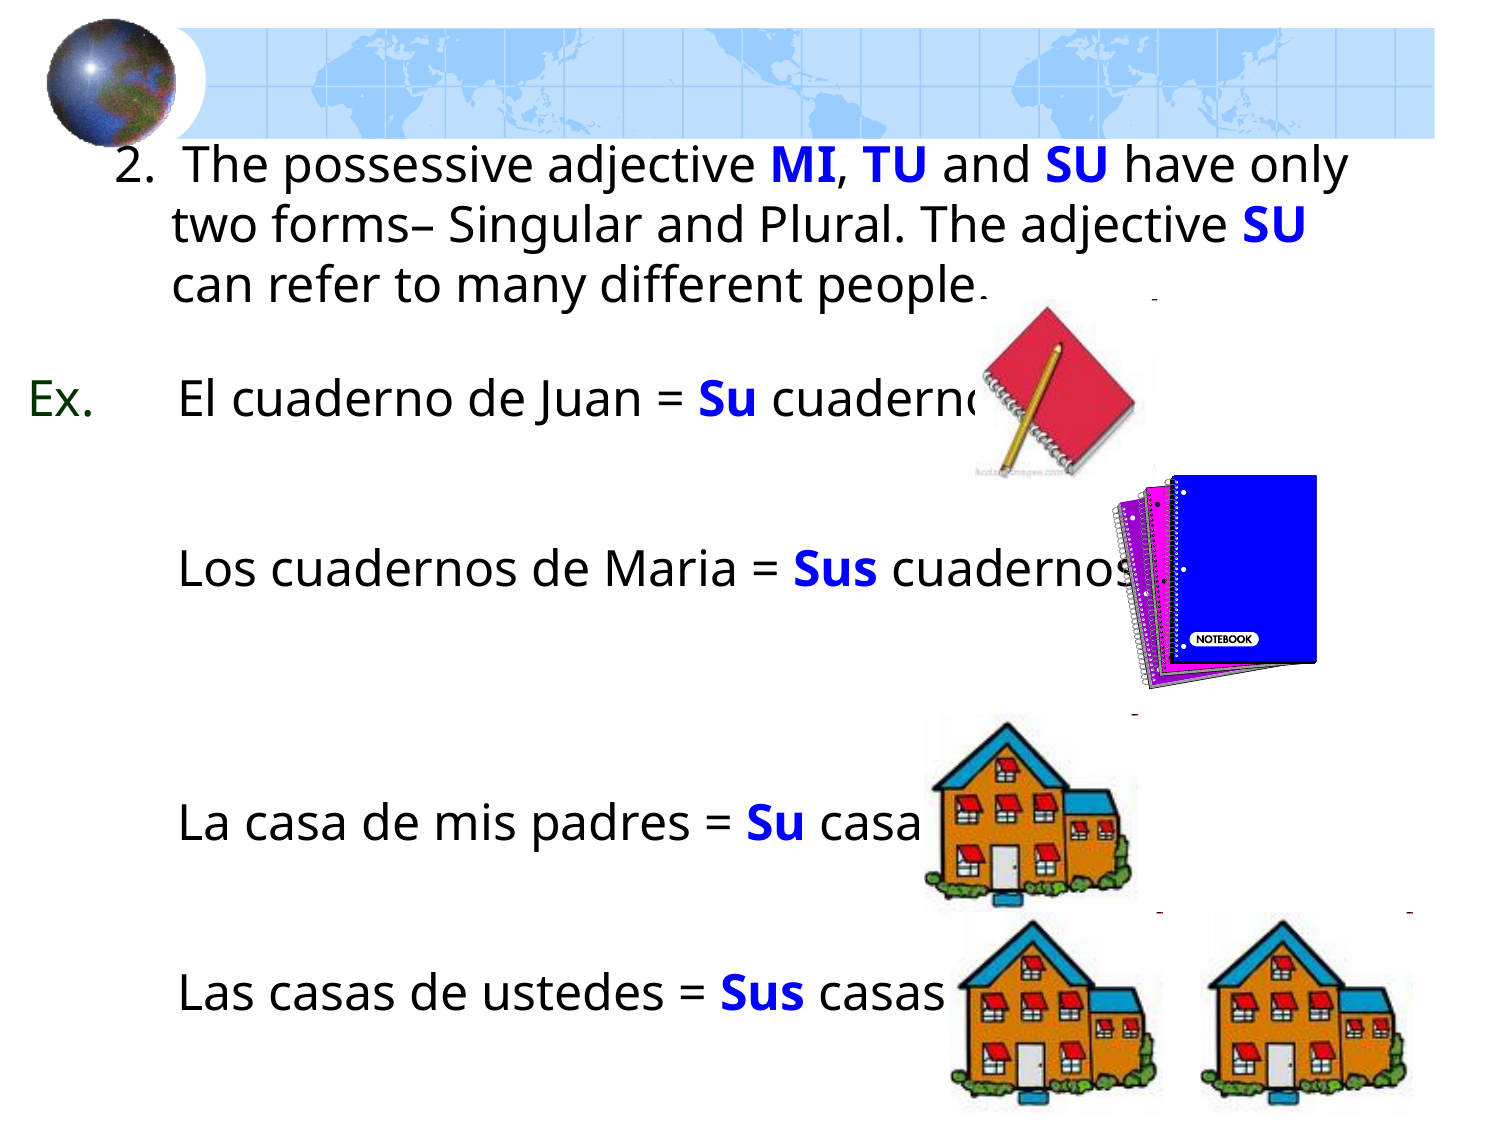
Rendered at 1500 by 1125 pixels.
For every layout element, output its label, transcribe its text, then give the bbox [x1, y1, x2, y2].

list 2. The possessive adjective MI, TU and SU have only two forms– Singular and Plural. The adjective SU can refer to many different people. [99, 125, 1375, 513]
picture [1199, 912, 1413, 1114]
text_box Ex. El cuaderno de Juan = Su cuaderno Los cuadernos de Maria = Sus cuadernos La casa de mis padres = Su casa Las casas de ustedes = Sus casas [12, 358, 1238, 1029]
picture [924, 714, 1163, 1114]
picture [42, 14, 190, 151]
picture [974, 299, 1317, 690]
